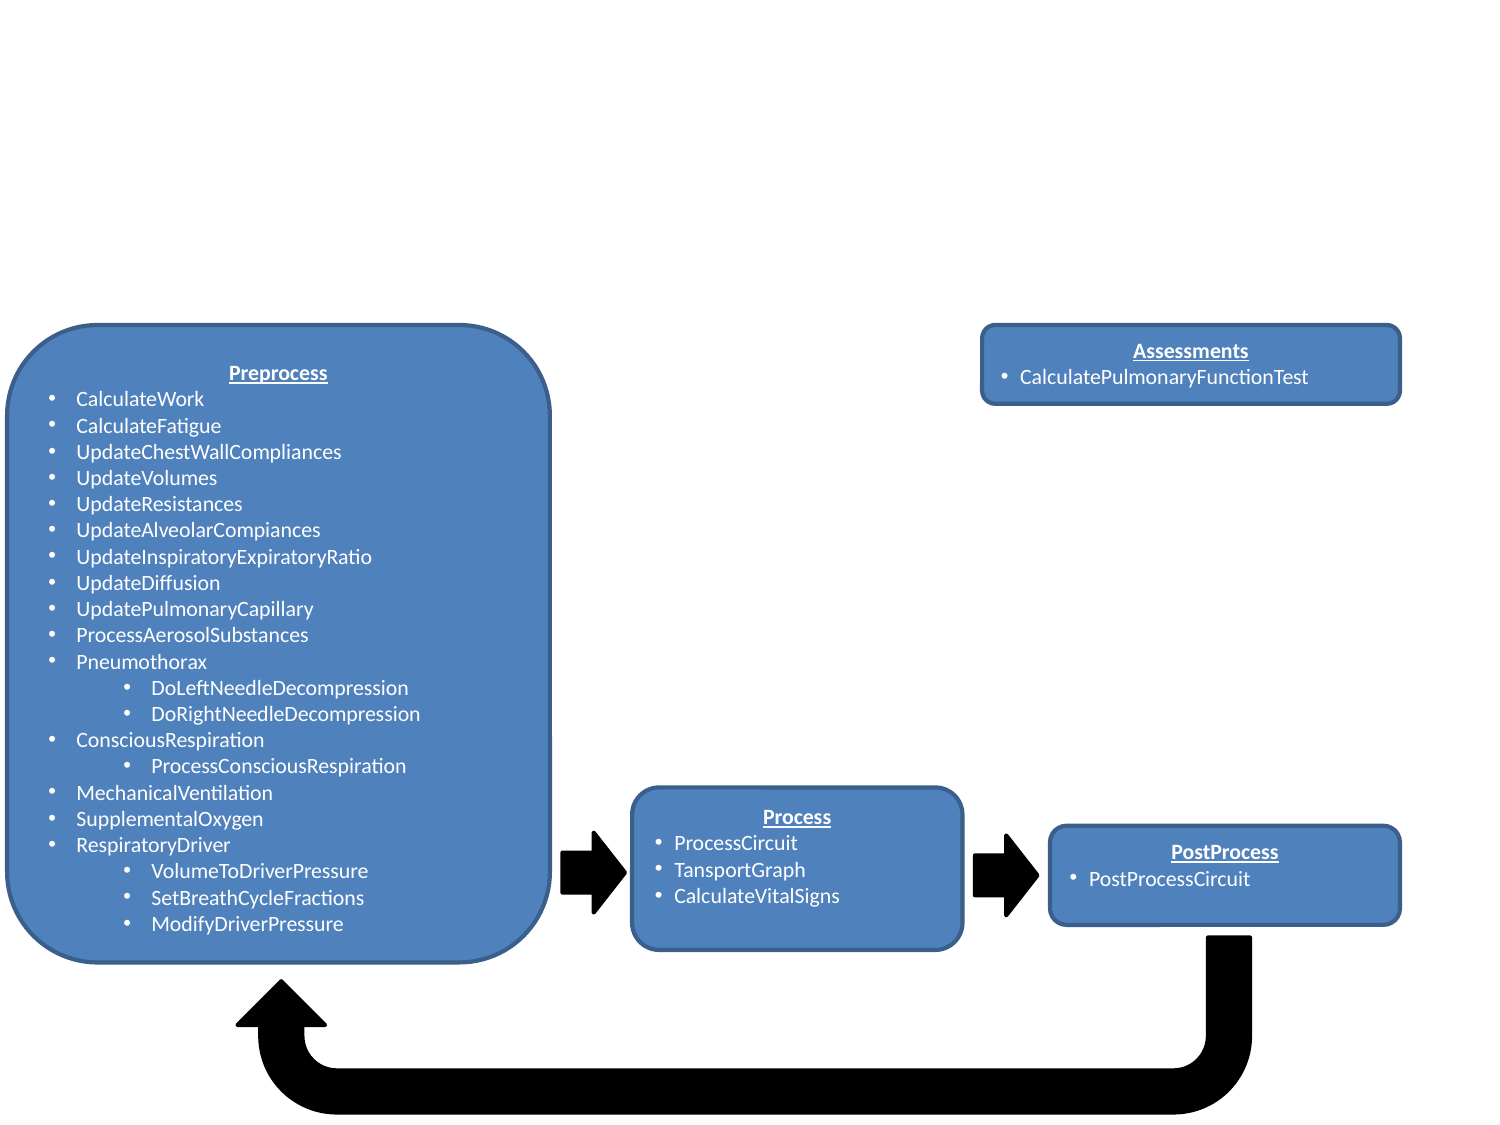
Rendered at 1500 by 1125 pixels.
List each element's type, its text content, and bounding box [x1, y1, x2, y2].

text_box [972, 833, 1040, 918]
text_box [235, 935, 1253, 1115]
text_box PostProcess PostProcessCircuit [1047, 823, 1403, 928]
text_box Process ProcessCircuit TansportGraph CalculateVitalSigns [629, 785, 965, 953]
text_box Assessments CalculatePulmonaryFunctionTest [979, 322, 1403, 406]
text_box [560, 830, 627, 915]
text_box Preprocess CalculateWork CalculateFatigue UpdateChestWallCompliances UpdateVolumes UpdateResistances UpdateAlveolarCompiances UpdateInspiratoryExpiratoryRatio UpdateDiffusion UpdatePulmonaryCapillary ProcessAerosolSubstances Pneumothorax DoLeftNeedleDecompression DoRightNeedleDecompression ConsciousRespiration ProcessConsciousRespiration MechanicalVentilation SupplementalOxygen RespiratoryDriver VolumeToDriverPressure SetBreathCycleFractions ModifyDriverPressure [4, 322, 553, 965]
